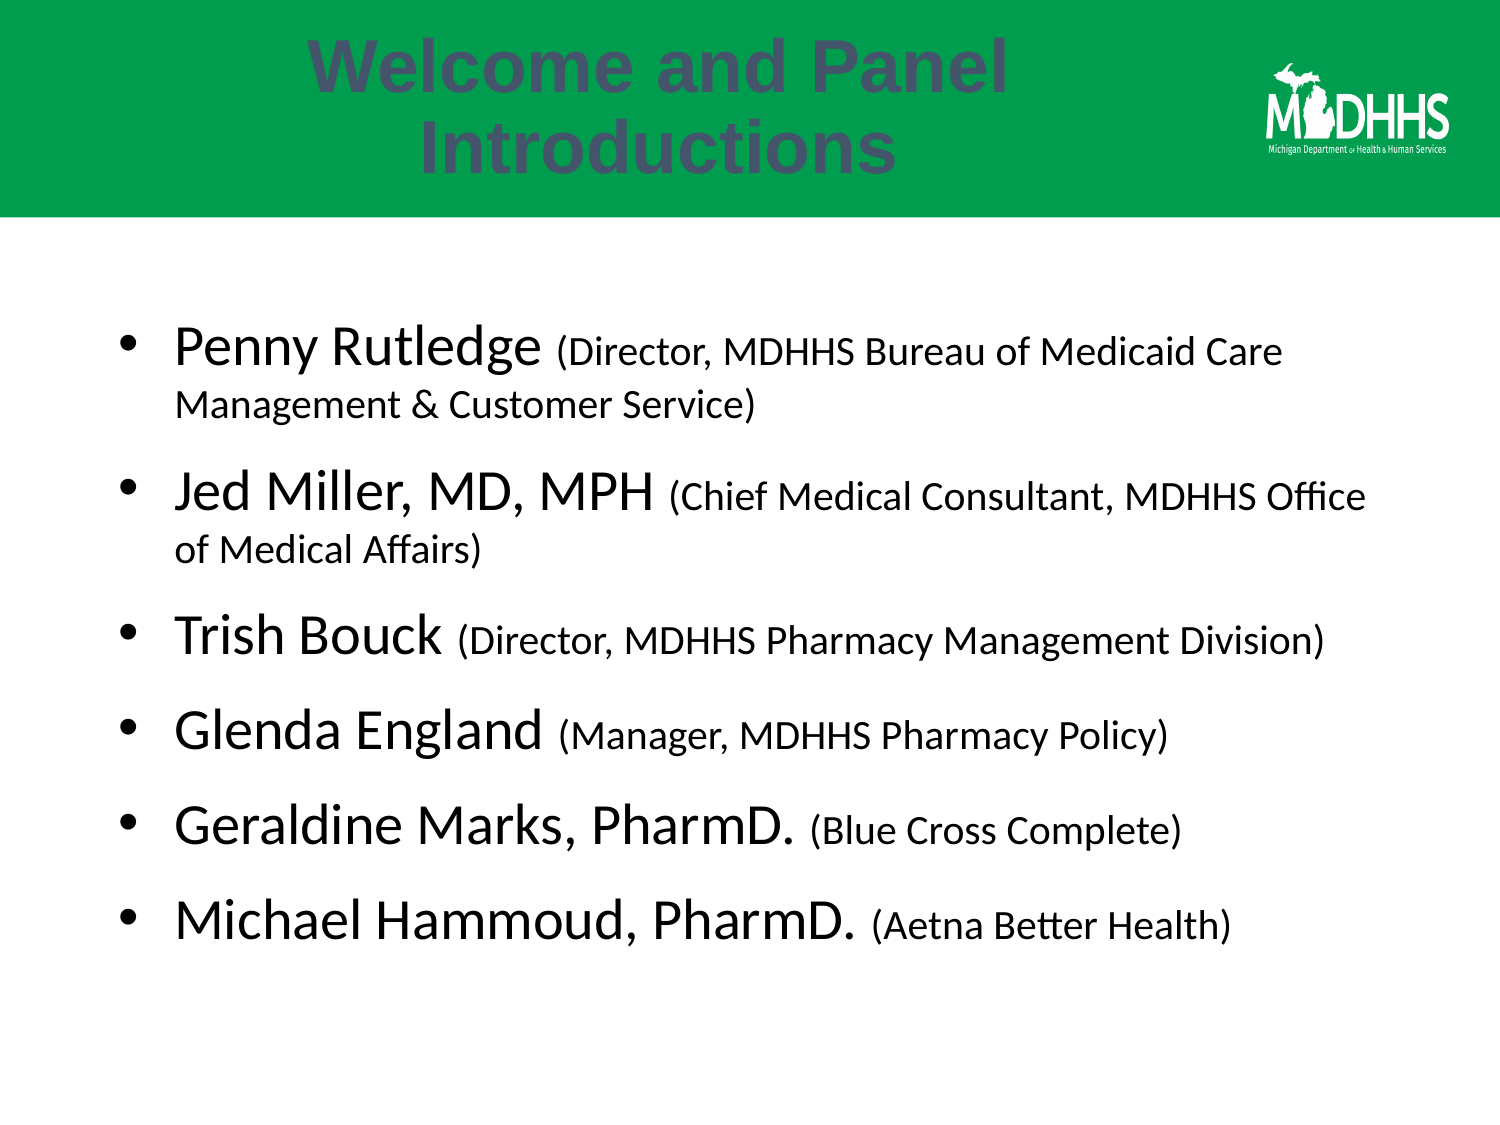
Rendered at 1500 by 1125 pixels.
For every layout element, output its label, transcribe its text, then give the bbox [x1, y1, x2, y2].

list Penny Rutledge (Director, MDHHS Bureau of Medicaid Care Management & Customer Service) Jed Miller, MD, MPH (Chief Medical Consultant, MDHHS Office of Medical Affairs) Trish Bouck (Director, MDHHS Pharmacy Management Division) Glenda England (Manager, MDHHS Pharmacy Policy) Geraldine Marks, PharmD. (Blue Cross Complete) Michael Hammoud, PharmD. (Aetna Better Health) [103, 299, 1425, 1014]
picture [1266, 63, 1449, 155]
title Welcome and Panel Introductions [103, 0, 1216, 218]
